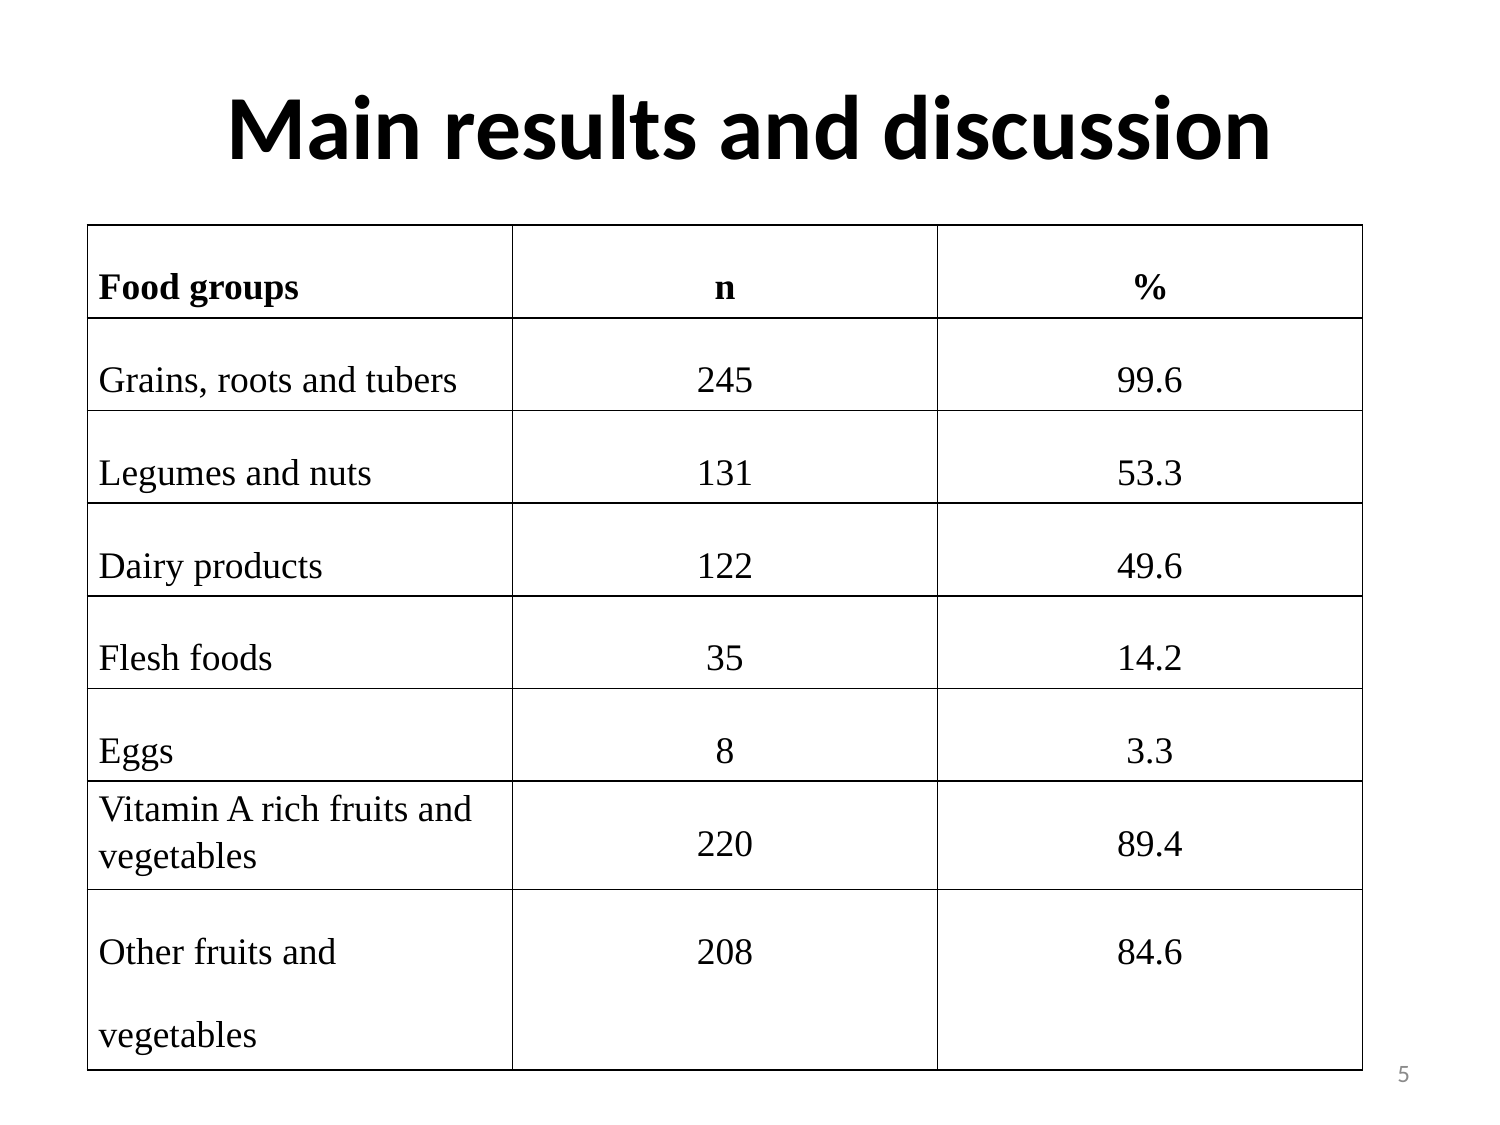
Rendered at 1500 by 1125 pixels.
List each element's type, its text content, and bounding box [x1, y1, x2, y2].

slide_number 5 [1074, 1042, 1425, 1103]
table_cell 8 [513, 689, 937, 780]
table_header Food groups [88, 226, 512, 317]
table_header % [938, 226, 1362, 317]
table_header n [513, 226, 937, 317]
table_cell 220 [513, 782, 937, 889]
table_cell Vitamin A rich fruits and vegetables [88, 782, 512, 889]
table_cell 245 [513, 319, 937, 410]
table_cell 89.4 [938, 782, 1362, 889]
table_cell 122 [513, 504, 937, 595]
table_cell Legumes and nuts [88, 411, 512, 502]
table_cell Eggs [88, 689, 512, 780]
table_cell 53.3 [938, 411, 1362, 502]
table_cell 49.6 [938, 504, 1362, 595]
title Main results and discussion [75, 45, 1425, 200]
table_cell Dairy products [88, 504, 512, 595]
table_cell 35 [513, 597, 937, 688]
table_cell 208 [513, 890, 937, 1069]
table_cell Flesh foods [88, 597, 512, 688]
table_cell Other fruits and vegetables [88, 890, 512, 1069]
table_cell Grains, roots and tubers [88, 319, 512, 410]
table_cell 99.6 [938, 319, 1362, 410]
table_cell 3.3 [938, 689, 1362, 780]
table_cell 131 [513, 411, 937, 502]
table_cell 14.2 [938, 597, 1362, 688]
table_cell 84.6 [938, 890, 1362, 1069]
